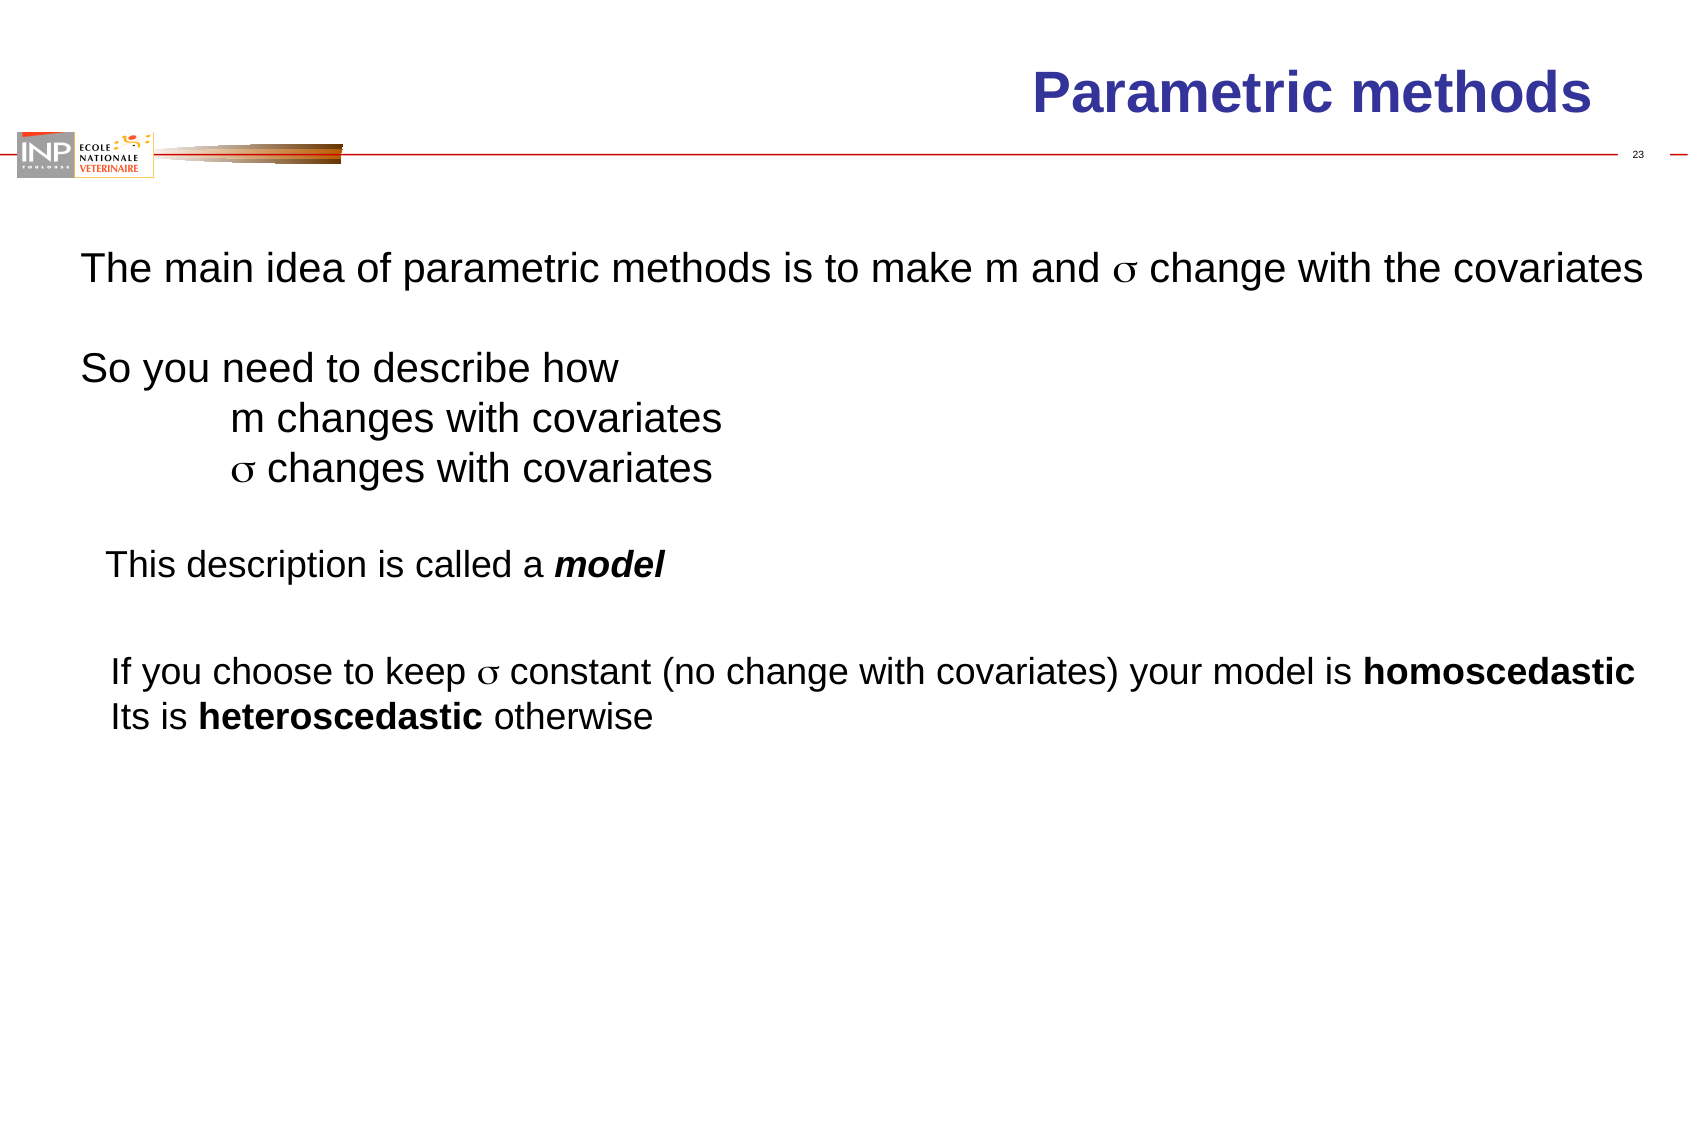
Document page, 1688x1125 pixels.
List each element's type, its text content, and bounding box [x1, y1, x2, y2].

picture [17, 132, 154, 178]
text_box This description is called a model [90, 532, 680, 592]
title Parametric methods [80, 31, 1609, 147]
text_box If you choose to keep  constant (no change with covariates) your model is homoscedastic Its is heteroscedastic otherwise [95, 639, 1651, 745]
text_box The main idea of parametric methods is to make m and  change with the covariates So you need to describe how m changes with covariates  changes with covariates [65, 233, 1663, 499]
